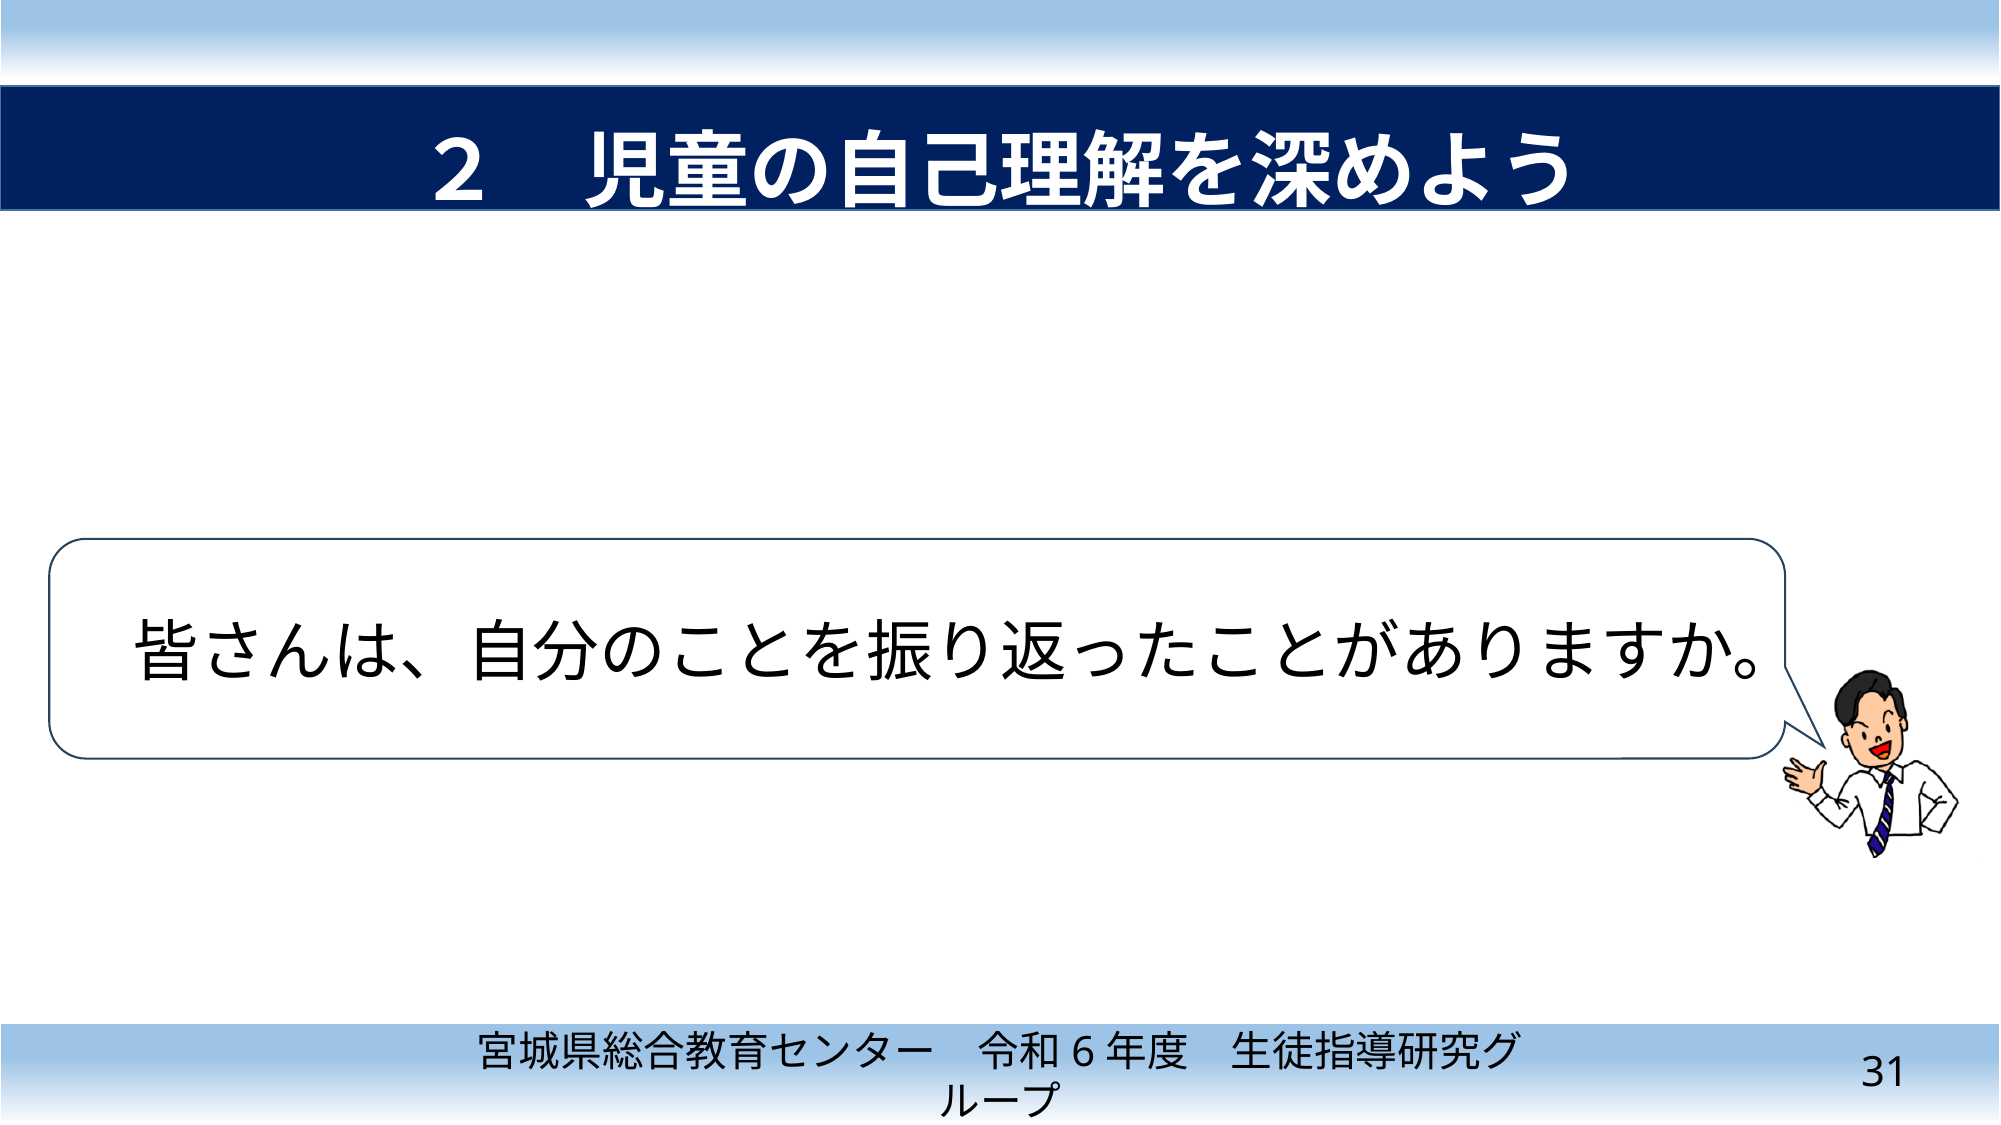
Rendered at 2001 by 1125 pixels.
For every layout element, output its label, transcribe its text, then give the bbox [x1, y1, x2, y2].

slide_number 30 [1811, 1043, 1925, 1104]
text_box [0, 85, 220, 211]
text_box 宮城県総合教育センター 令和6年度 生徒指導研究グループ [428, 1045, 1572, 1105]
text_box ２ 児童の自己理解を深めよう [220, 59, 1780, 224]
text_box 皆さんは、自分のことを振り返ったことがありますか。 [117, 601, 1830, 696]
text_box [1780, 85, 2000, 211]
text_box [48, 537, 1787, 760]
picture [1767, 659, 1983, 858]
